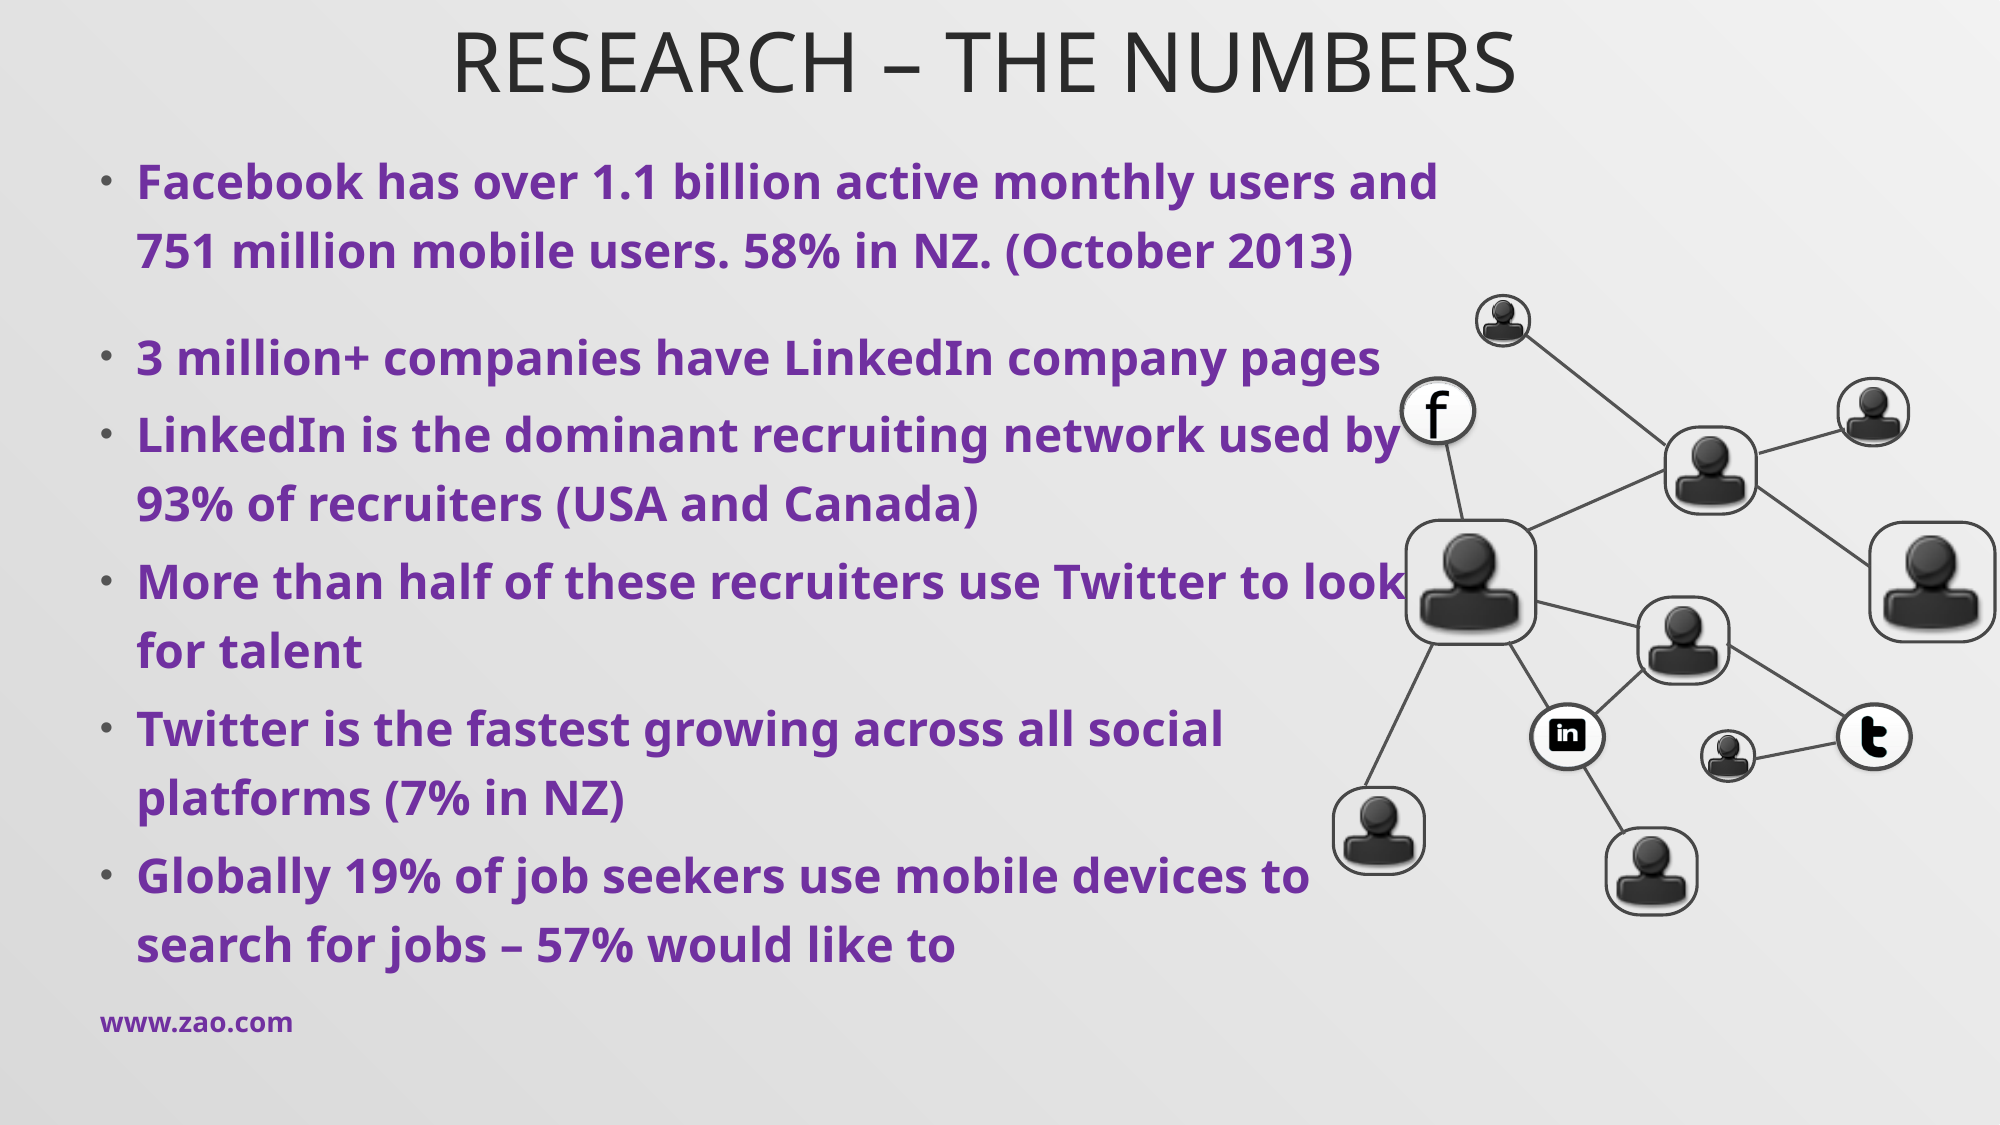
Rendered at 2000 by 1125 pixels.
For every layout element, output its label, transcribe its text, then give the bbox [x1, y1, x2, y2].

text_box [1333, 295, 1995, 915]
title Research – the numbers [184, 0, 1785, 119]
list Facebook has over 1.1 billion active monthly users and 751 million mobile users. 58% in NZ. (October 2013) 3 million+ companies have LinkedIn company pages LinkedIn is the dominant recruiting network used by 93% of recruiters (USA and Canada) More than half of these recruiters use Twitter to look for talent Twitter is the fastest growing across all social platforms (7% in NZ) Globally 19% of job seekers use mobile devices to search for jobs – 57% would like to www.zao.com [77, 132, 1487, 1125]
